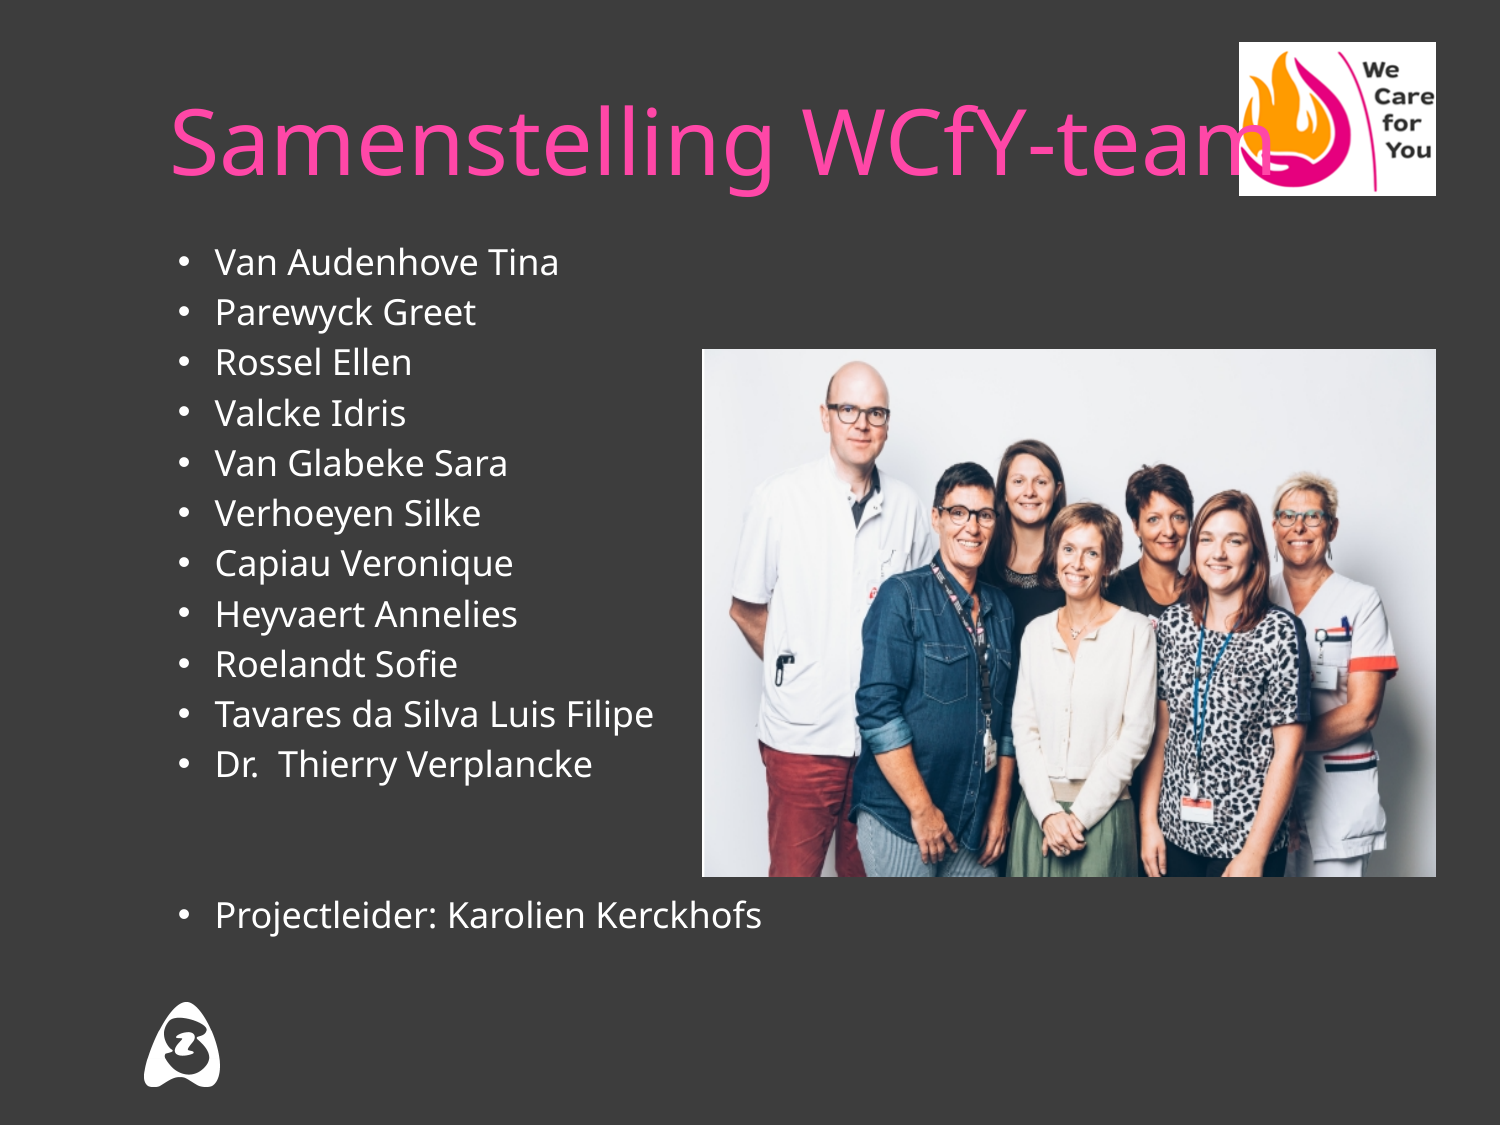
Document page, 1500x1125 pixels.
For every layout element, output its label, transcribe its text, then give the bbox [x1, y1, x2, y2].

picture [1239, 42, 1436, 196]
picture [144, 1002, 220, 1087]
title Samenstelling WCfY-team [154, 45, 1425, 233]
picture [702, 349, 1436, 877]
list Van Audenhove Tina Parewyck Greet Rossel Ellen Valcke Idris Van Glabeke Sara Verhoeyen Silke Capiau Veronique Heyvaert Annelies Roelandt Sofie Tavares da Silva Luis Filipe Dr. Thierry Verplancke Projectleider: Karolien Kerckhofs [162, 231, 1434, 952]
